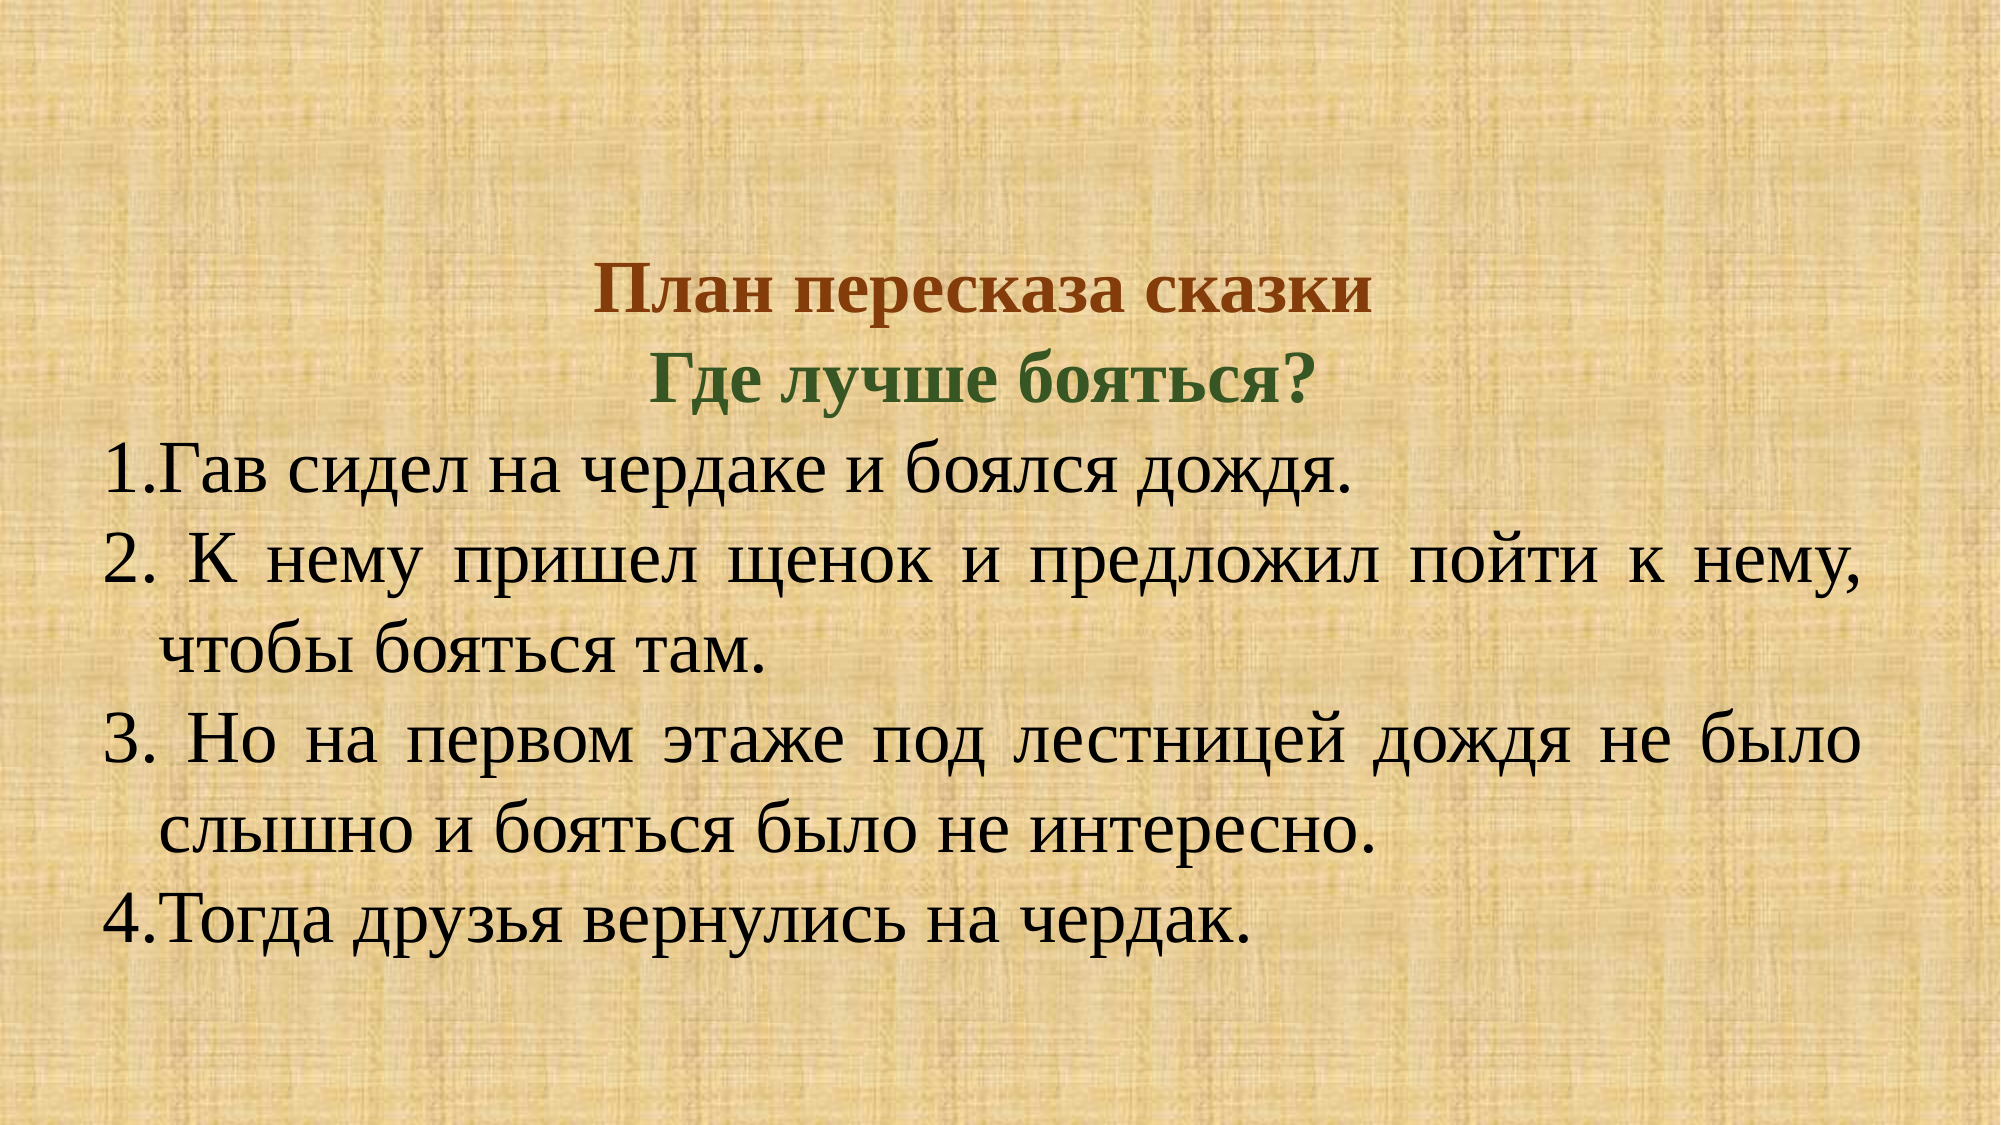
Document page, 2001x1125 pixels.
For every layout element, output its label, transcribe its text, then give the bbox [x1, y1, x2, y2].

text_box План пересказа сказки Где лучше бояться? Гав сидел на чердаке и боялся дождя. К нему пришел щенок и предложил пойти к нему, чтобы бояться там. Но на первом этаже под лестницей дождя не было слышно и бояться было не интересно. Тогда друзья вернулись на чердак. [87, 230, 1881, 965]
picture [0, 0, 2001, 1125]
